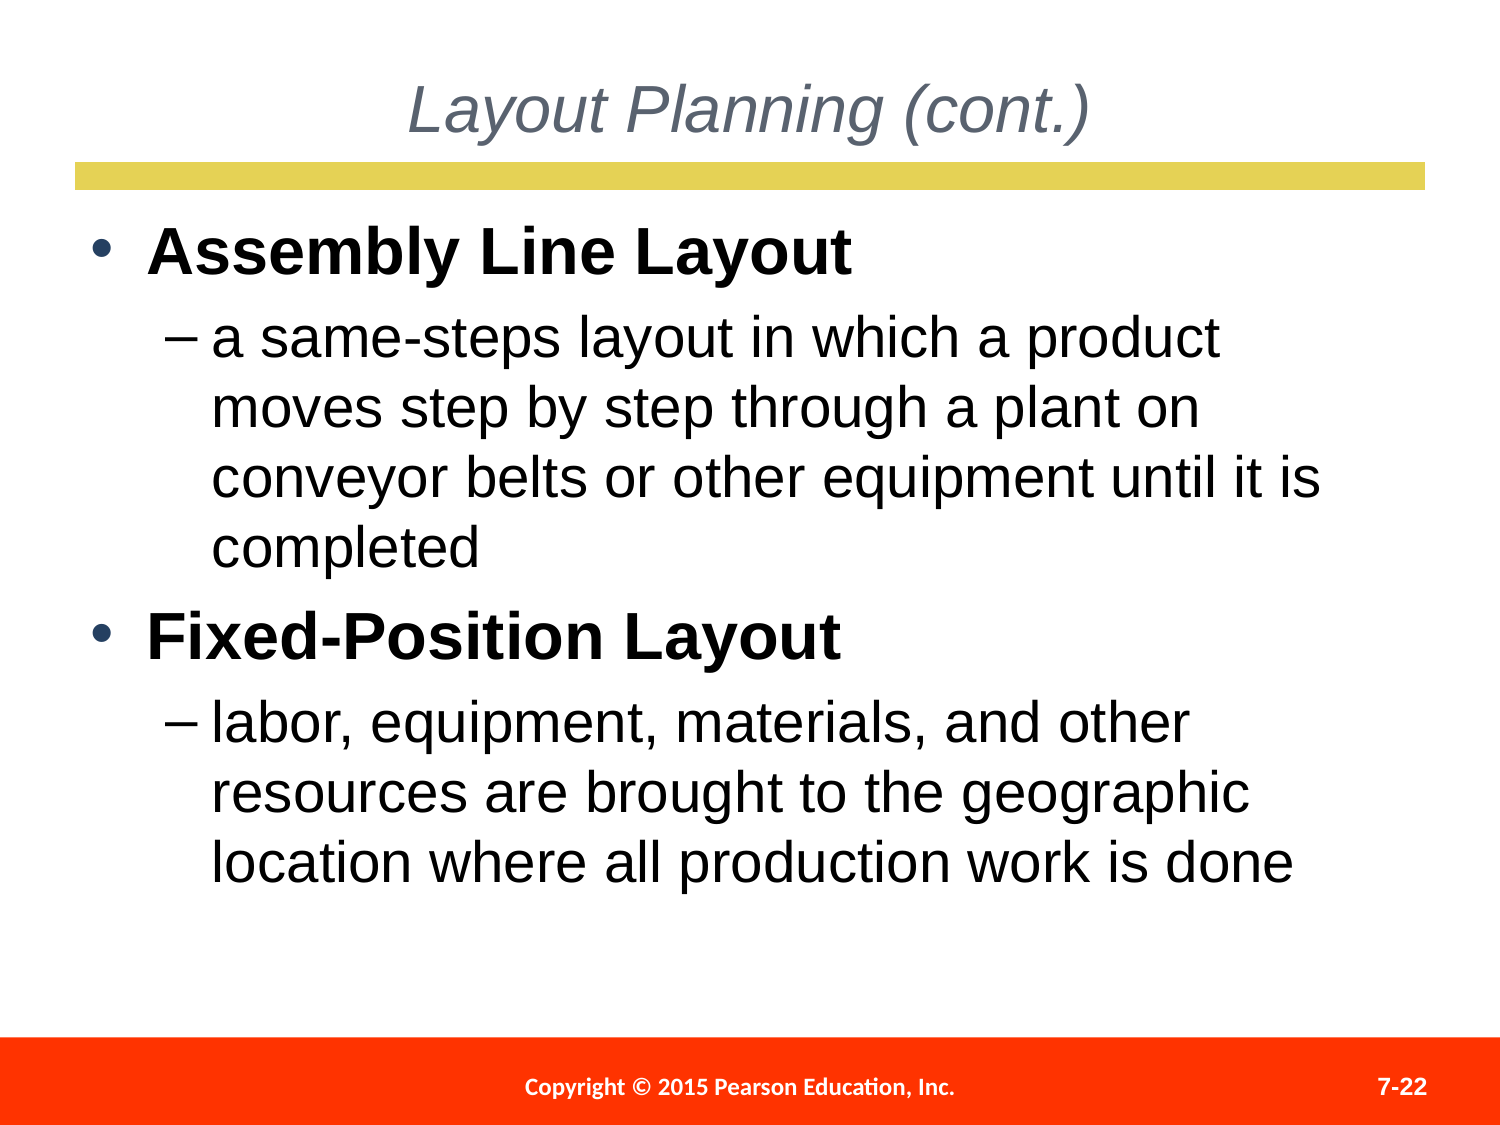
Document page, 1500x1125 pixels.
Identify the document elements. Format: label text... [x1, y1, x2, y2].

title Layout Planning (cont.) [74, 12, 1426, 199]
list Assembly Line Layout a same-steps layout in which a product moves step by step through a plant on conveyor belts or other equipment until it is completed Fixed-Position Layout labor, equipment, materials, and other resources are brought to the geographic location where all production work is done [74, 199, 1426, 1006]
